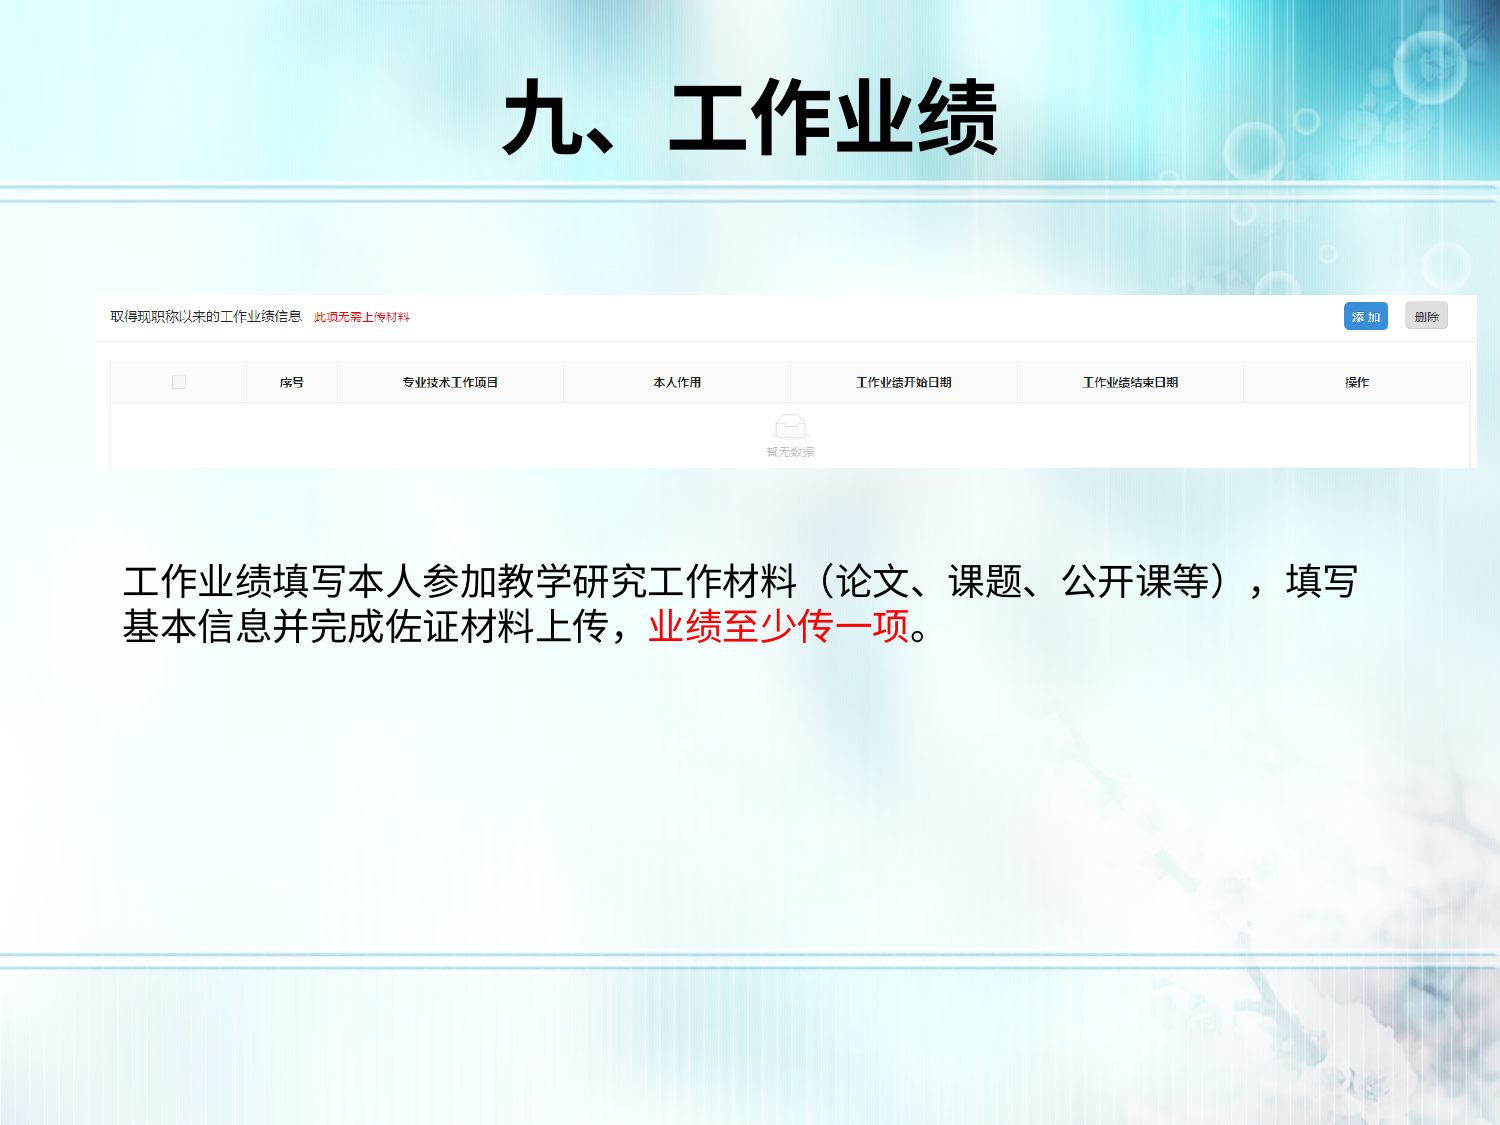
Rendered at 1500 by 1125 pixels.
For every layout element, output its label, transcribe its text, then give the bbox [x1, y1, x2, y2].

title 九、工作业绩 [74, 45, 1426, 185]
text_box 工作业绩填写本人参加教学研究工作材料（论文、课题、公开课等），填写基本信息并完成佐证材料上传，业绩至少传一项。 [108, 550, 1396, 656]
picture [0, 0, 1500, 1125]
